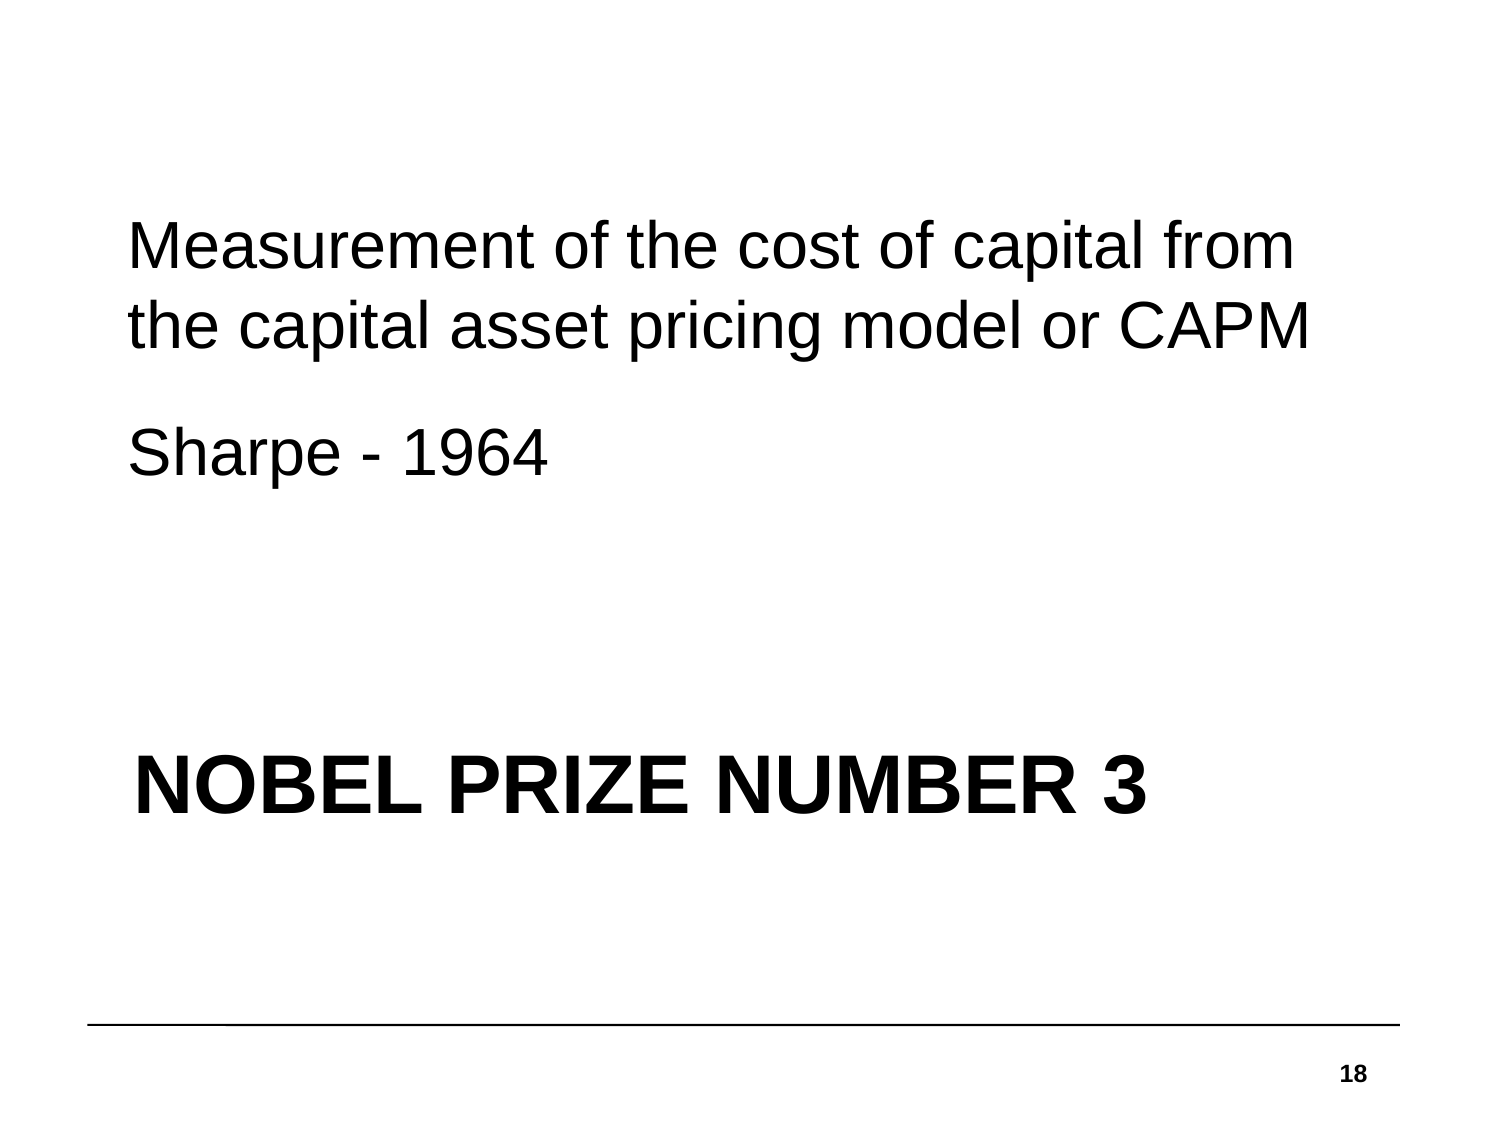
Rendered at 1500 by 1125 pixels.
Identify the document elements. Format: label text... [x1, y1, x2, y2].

list Measurement of the cost of capital from the capital asset pricing model or CAPM Sharpe - 1964 [112, 249, 1388, 497]
title NOBEL PRIZE NUMBER 3 [118, 722, 1394, 947]
